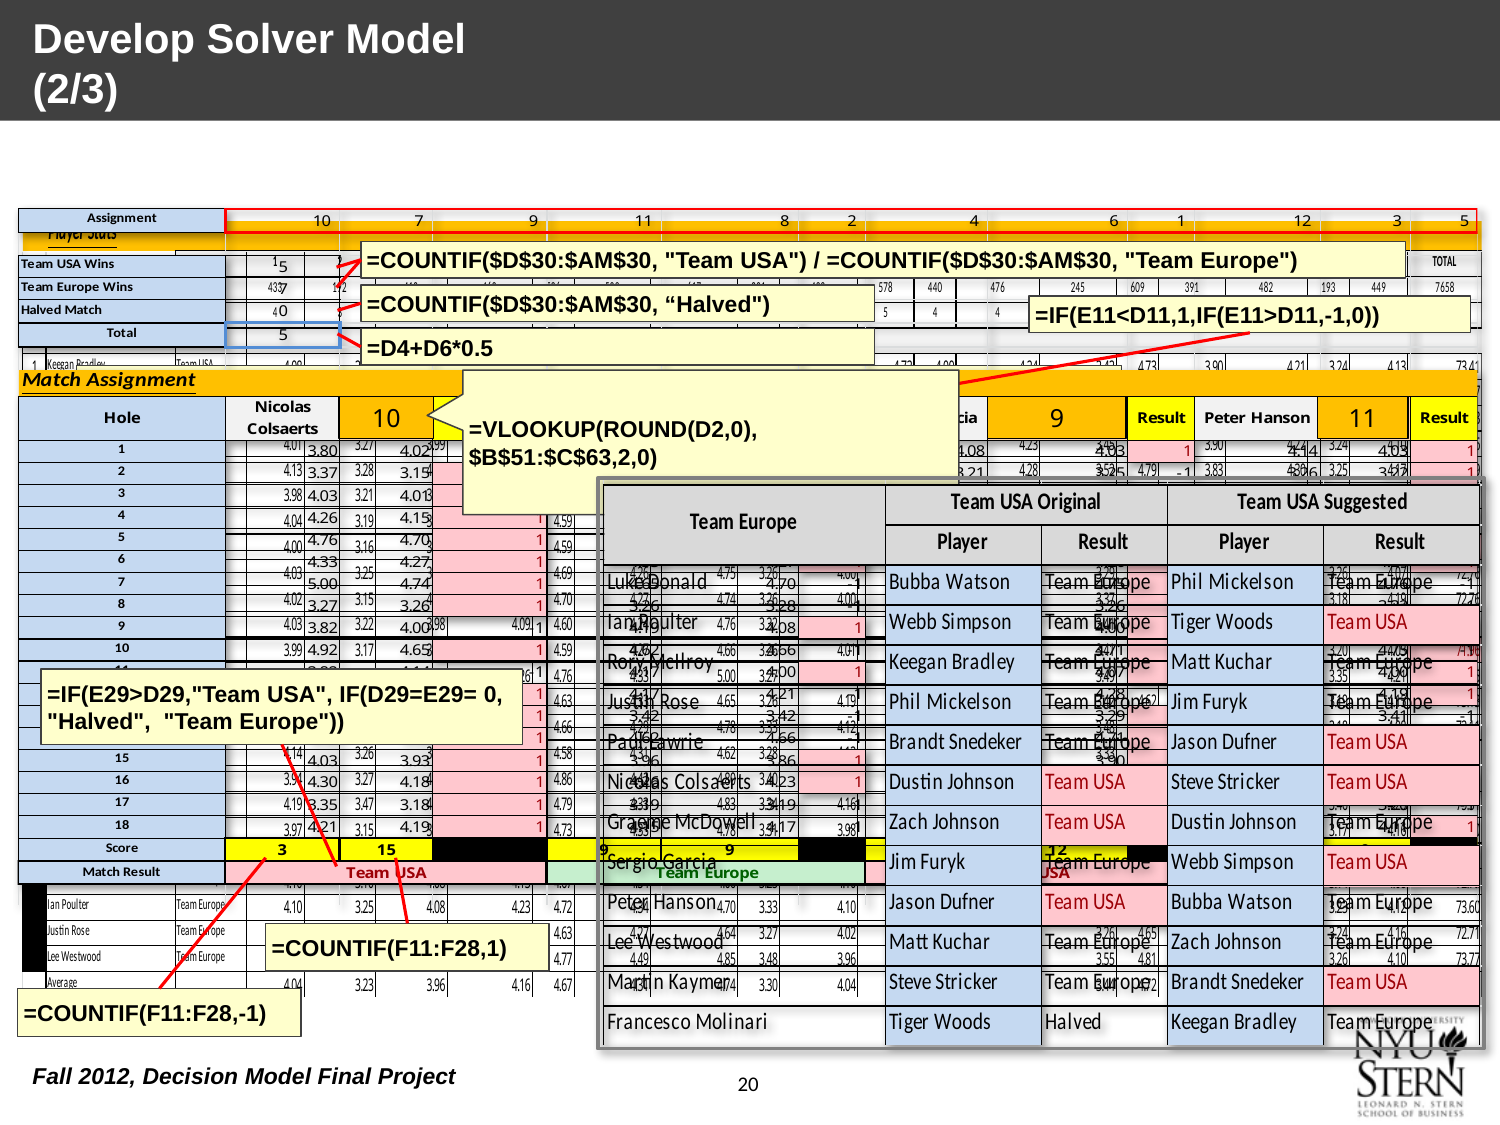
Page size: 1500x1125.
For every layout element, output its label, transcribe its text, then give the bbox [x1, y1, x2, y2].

picture [599, 479, 1483, 1048]
title Develop Solver Model (2/3) [17, 28, 503, 95]
picture [1352, 1050, 1468, 1121]
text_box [338, 396, 1409, 439]
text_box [17, 207, 1479, 1037]
